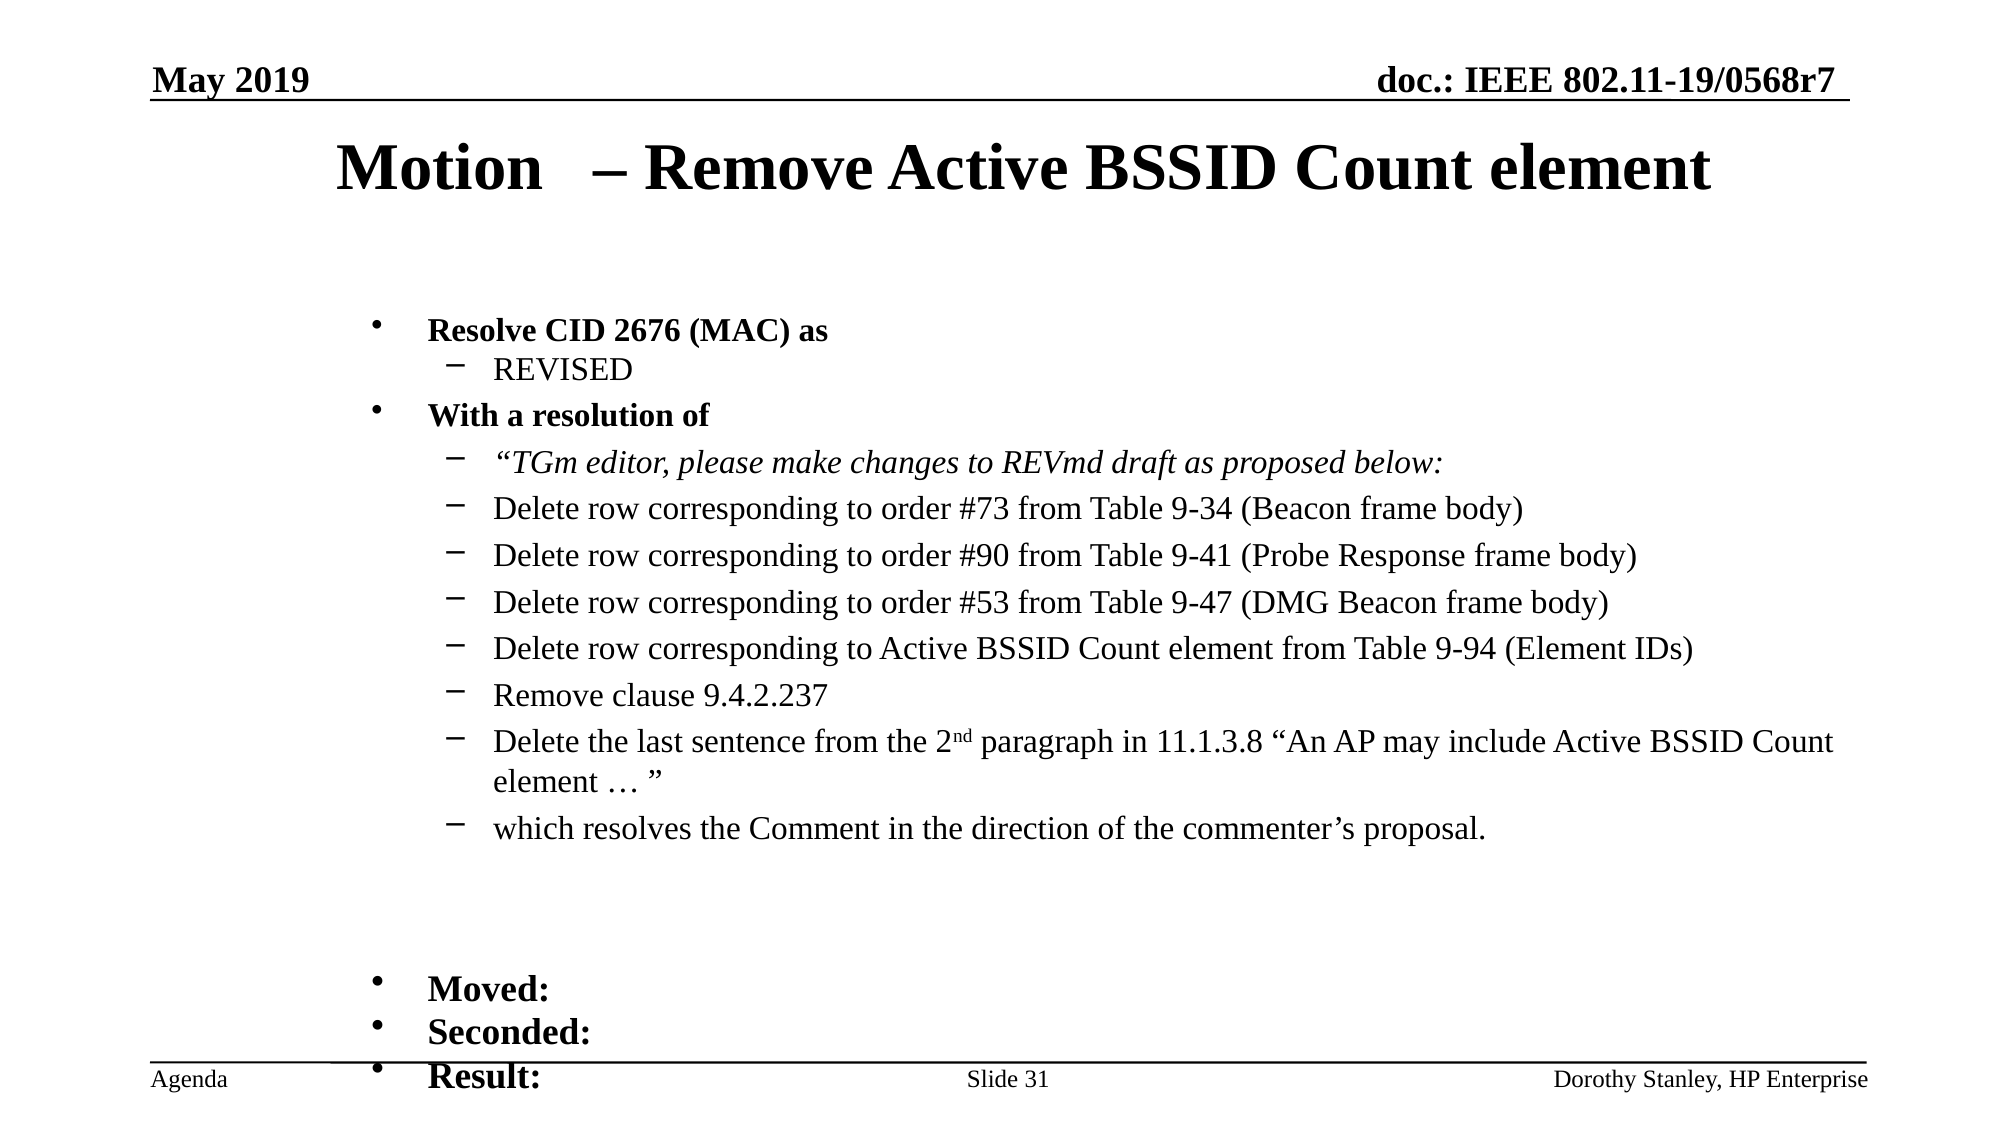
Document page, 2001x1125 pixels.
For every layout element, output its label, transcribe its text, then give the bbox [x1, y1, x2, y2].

slide_number Slide 31 [966, 1063, 1051, 1093]
title Motion – Remove Active BSSID Count element [200, 75, 1850, 250]
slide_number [152, 54, 567, 100]
footer Dorothy Stanley, HP Enterprise [1549, 1063, 1869, 1093]
list Resolve CID 2676 (MAC) as REVISED With a resolution of “TGm editor, please make changes to REVmd draft as proposed below: Delete row corresponding to order #73 from Table 9-34 (Beacon frame body) Delete row corresponding to order #90 from Table 9-41 (Probe Response frame body) Delete row corresponding to order #53 from Table 9-47 (DMG Beacon frame body) Delete row corresponding to Active BSSID Count element from Table 9-94 (Element IDs) Remove clause 9.4.2.237 Delete the last sentence from the 2nd paragraph in 11.1.3.8 “An AP may include Active BSSID Count element … ” which resolves the Comment in the direction of the commenter’s proposal. Moved: Seconded: Result: [356, 251, 1911, 1063]
